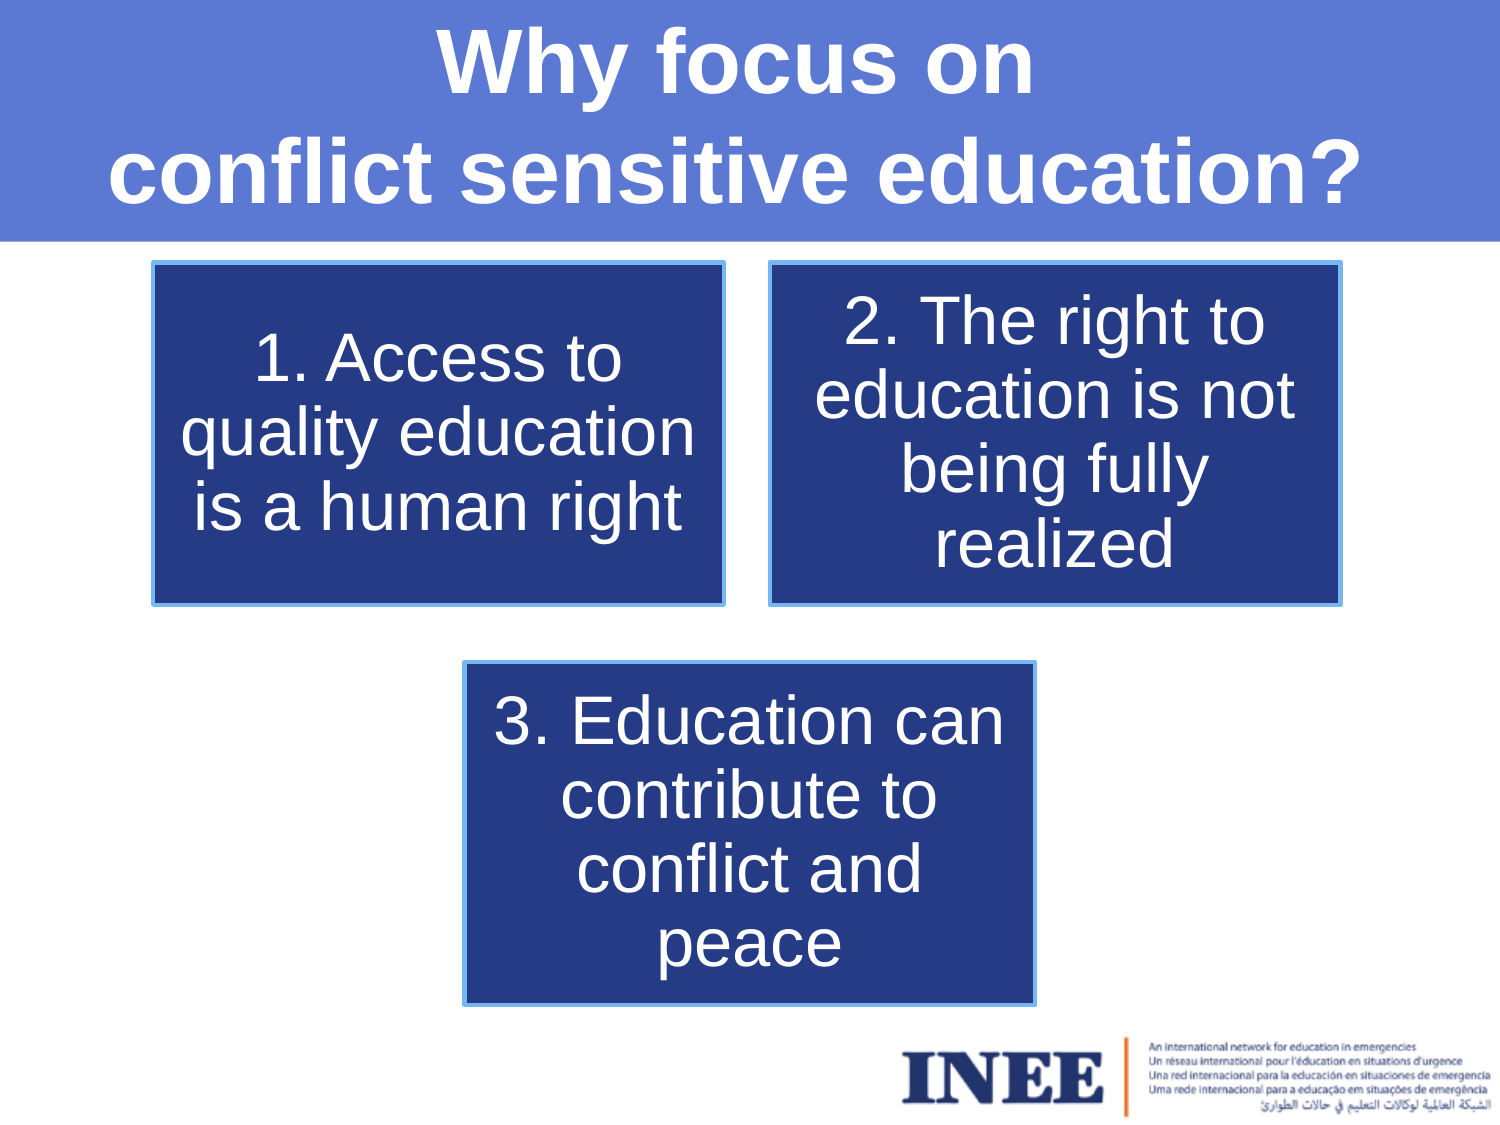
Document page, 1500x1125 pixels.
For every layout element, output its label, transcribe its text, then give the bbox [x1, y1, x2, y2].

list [74, 262, 1426, 1006]
picture [893, 1026, 1500, 1125]
title Why focus on conflict sensitive education? [75, 72, 1425, 261]
